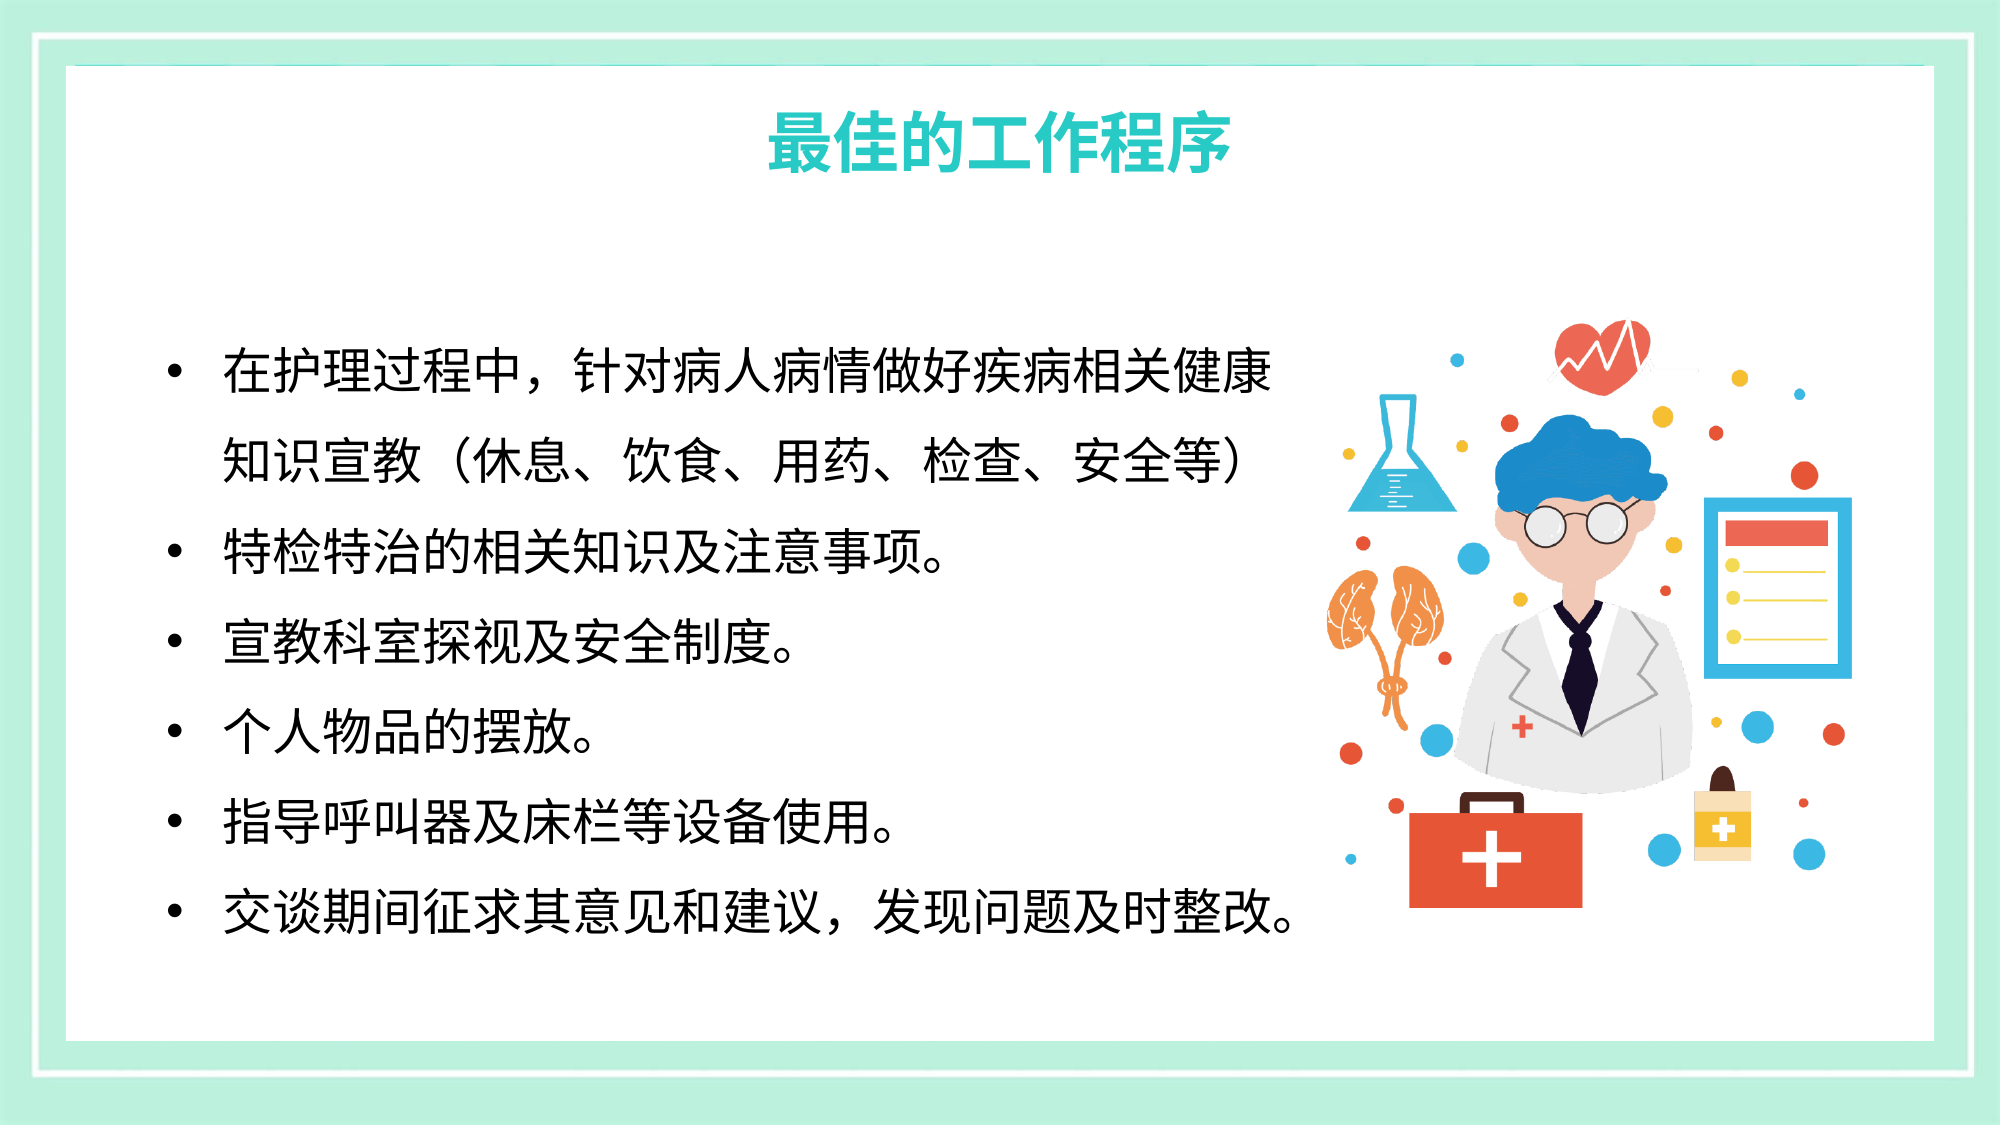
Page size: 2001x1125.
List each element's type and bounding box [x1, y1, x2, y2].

picture [1276, 309, 1888, 921]
text_box [0, 0, 2000, 1125]
